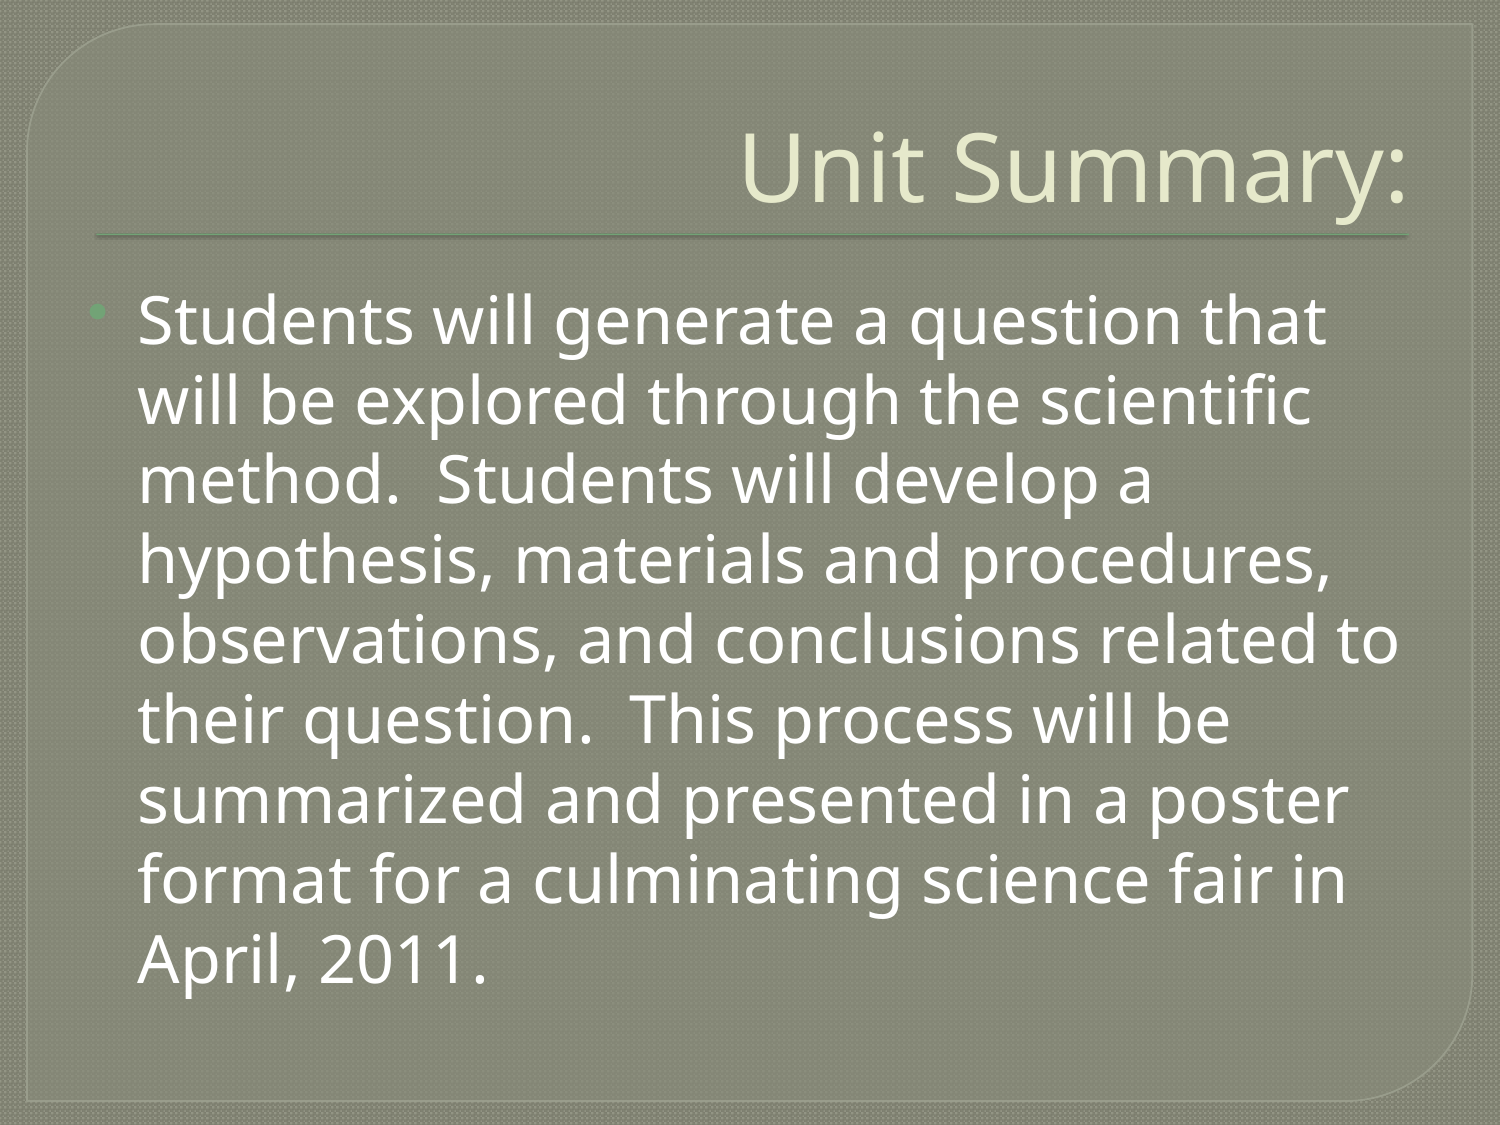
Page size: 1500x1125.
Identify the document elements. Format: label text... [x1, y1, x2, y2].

list Students will generate a question that will be explored through the scientific method. Students will develop a hypothesis, materials and procedures, observations, and conclusions related to their question. This process will be summarized and presented in a poster format for a culminating science fair in April, 2011. [75, 270, 1425, 1013]
title Unit Summary: [75, 41, 1425, 230]
